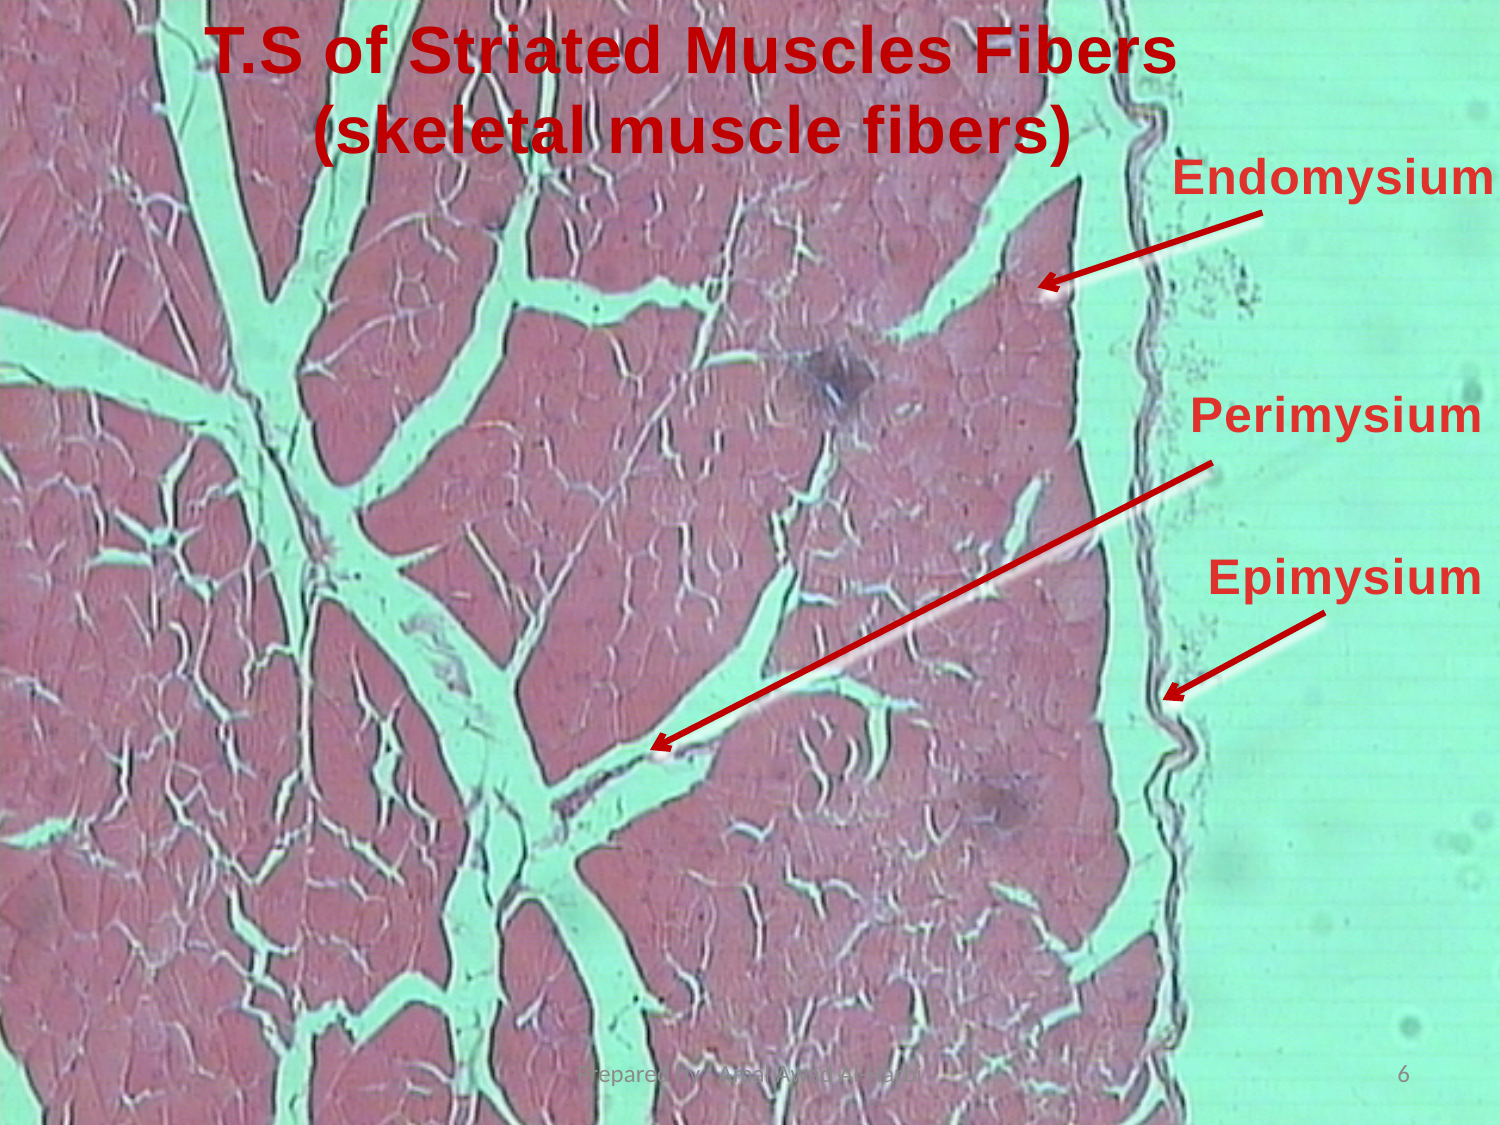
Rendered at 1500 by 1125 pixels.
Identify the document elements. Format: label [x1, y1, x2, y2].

text_box [1216, 612, 1326, 701]
text_box [649, 462, 1213, 751]
text_box [1037, 212, 1263, 288]
picture [0, 0, 1500, 1125]
